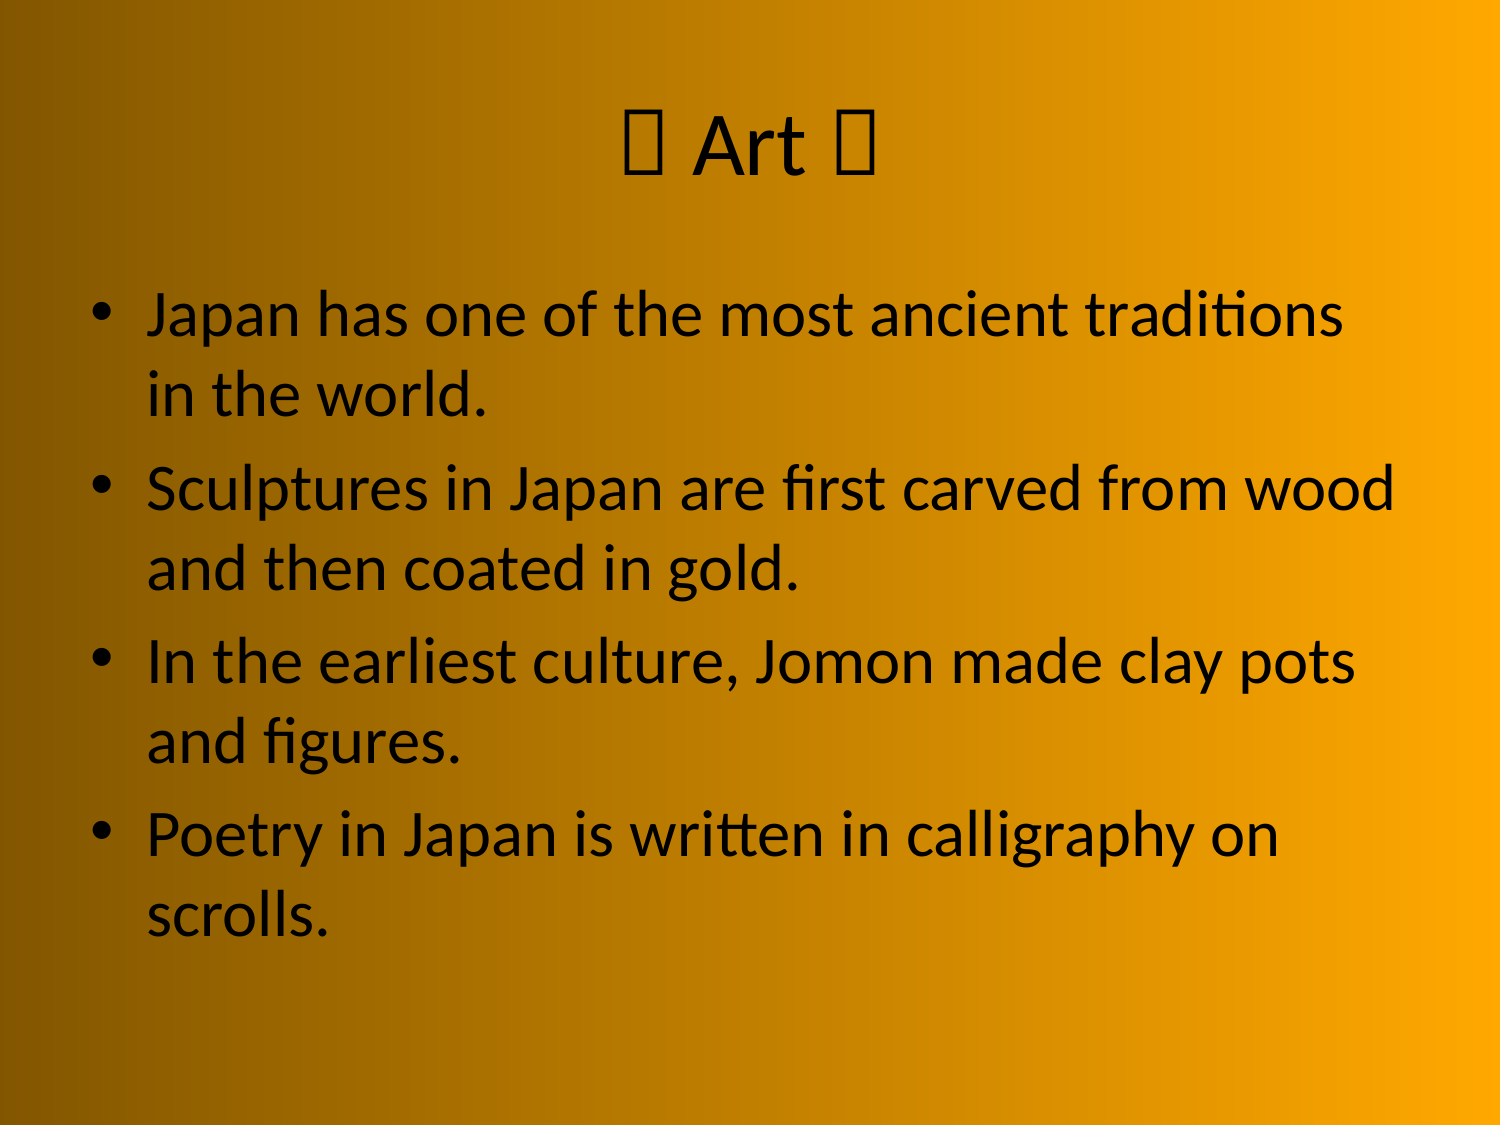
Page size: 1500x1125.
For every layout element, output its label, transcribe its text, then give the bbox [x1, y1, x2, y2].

list Japan has one of the most ancient traditions in the world. Sculptures in Japan are first carved from wood and then coated in gold. In the earliest culture, Jomon made clay pots and figures. Poetry in Japan is written in calligraphy on scrolls. [74, 262, 1426, 1006]
title  Art  [74, 44, 1426, 233]
